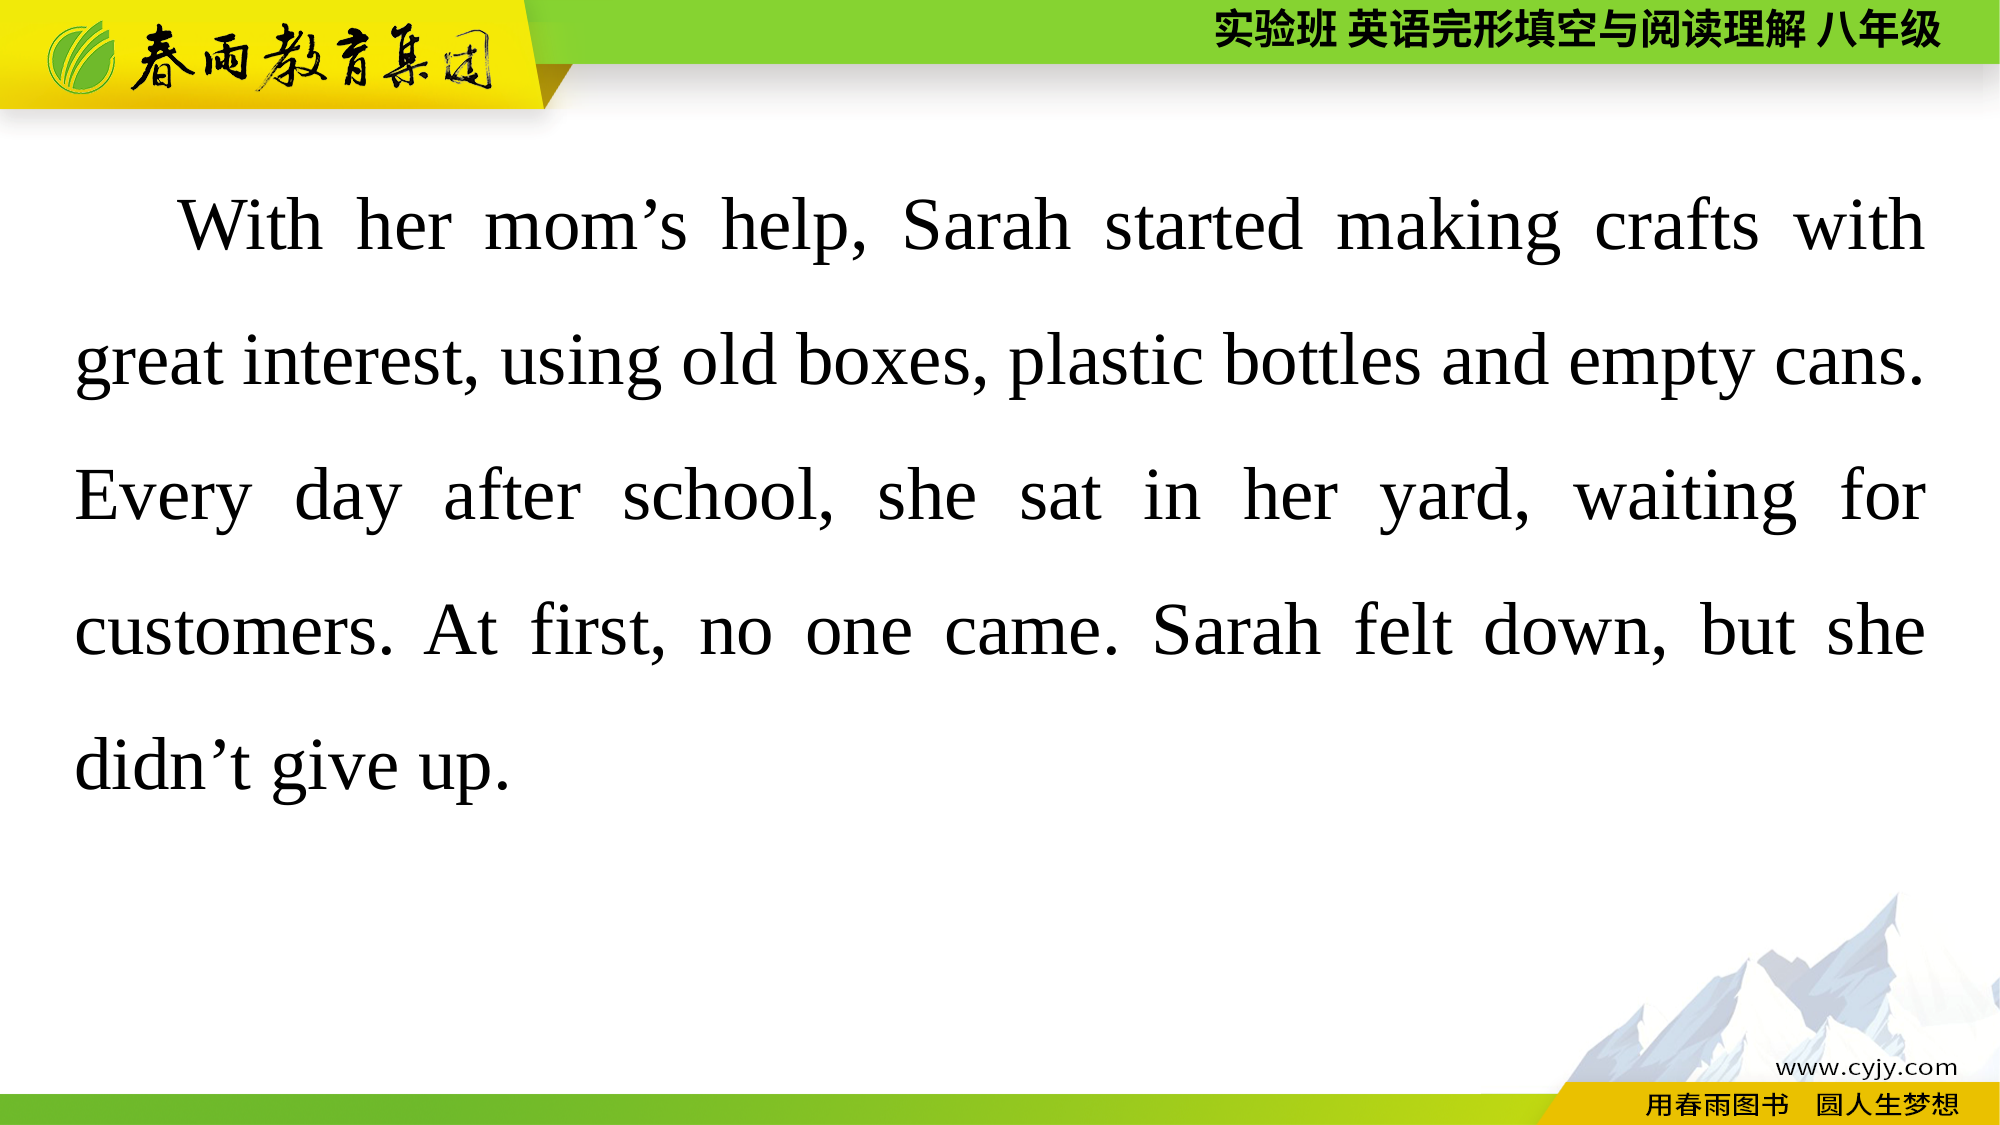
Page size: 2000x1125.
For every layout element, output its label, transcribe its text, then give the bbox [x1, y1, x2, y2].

list With her mom’s help, Sarah started making crafts with great interest, using old boxes, plastic bottles and empty cans. Every day after school, she sat in her yard, waiting for customers. At first, no one came. Sarah felt down, but she didn’t give up. [59, 122, 1944, 803]
picture [0, 0, 2000, 1125]
